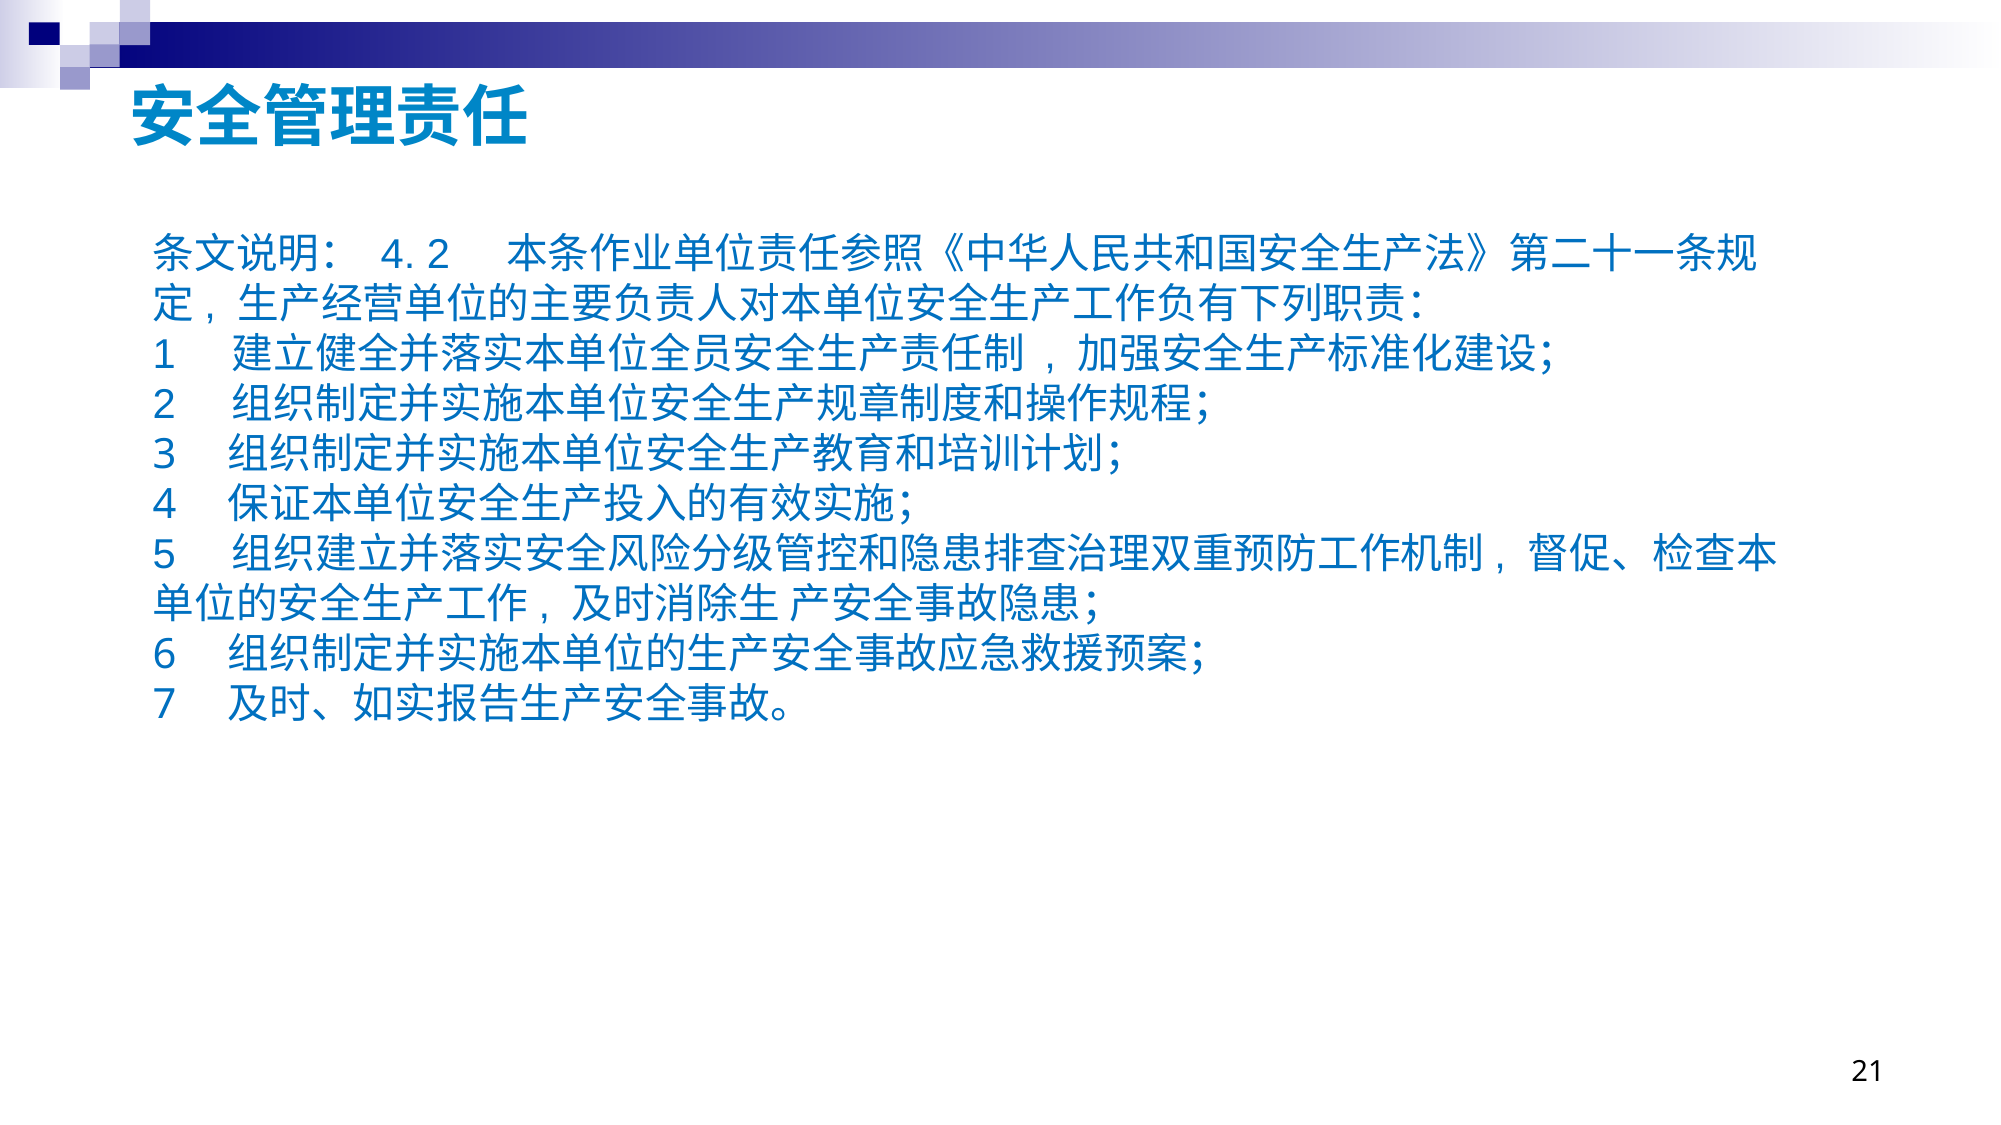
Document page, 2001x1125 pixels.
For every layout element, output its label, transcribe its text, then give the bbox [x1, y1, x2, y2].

title 安全管理责任 [113, 66, 575, 162]
slide_number 21 [1433, 1025, 1900, 1100]
text_box 条文说明： 4. 2 本条作业单位责任参照《中华人民共和国安全生产法》第二十一条规定, 生产经营单位的主要负责人对本单位安全生产工作负有下列职责： 1 建立健全并落实本单位全员安全生产责任制 , 加强安全生产标准化建设； 2 组织制定并实施本单位安全生产规章制度和操作规程； 组织制定并实施本单位安全生产教育和培训计划； 保证本单位安全生产投入的有效实施； 5 组织建立并落实安全风险分级管控和隐患排查治理双重预防工作机制, 督促、检查本单位的安全生产工作, 及时消除生 产安全事故隐患； 组织制定并实施本单位的生产安全事故应急救援预案； 及时、如实报告生产安全事故。 [137, 219, 1827, 735]
